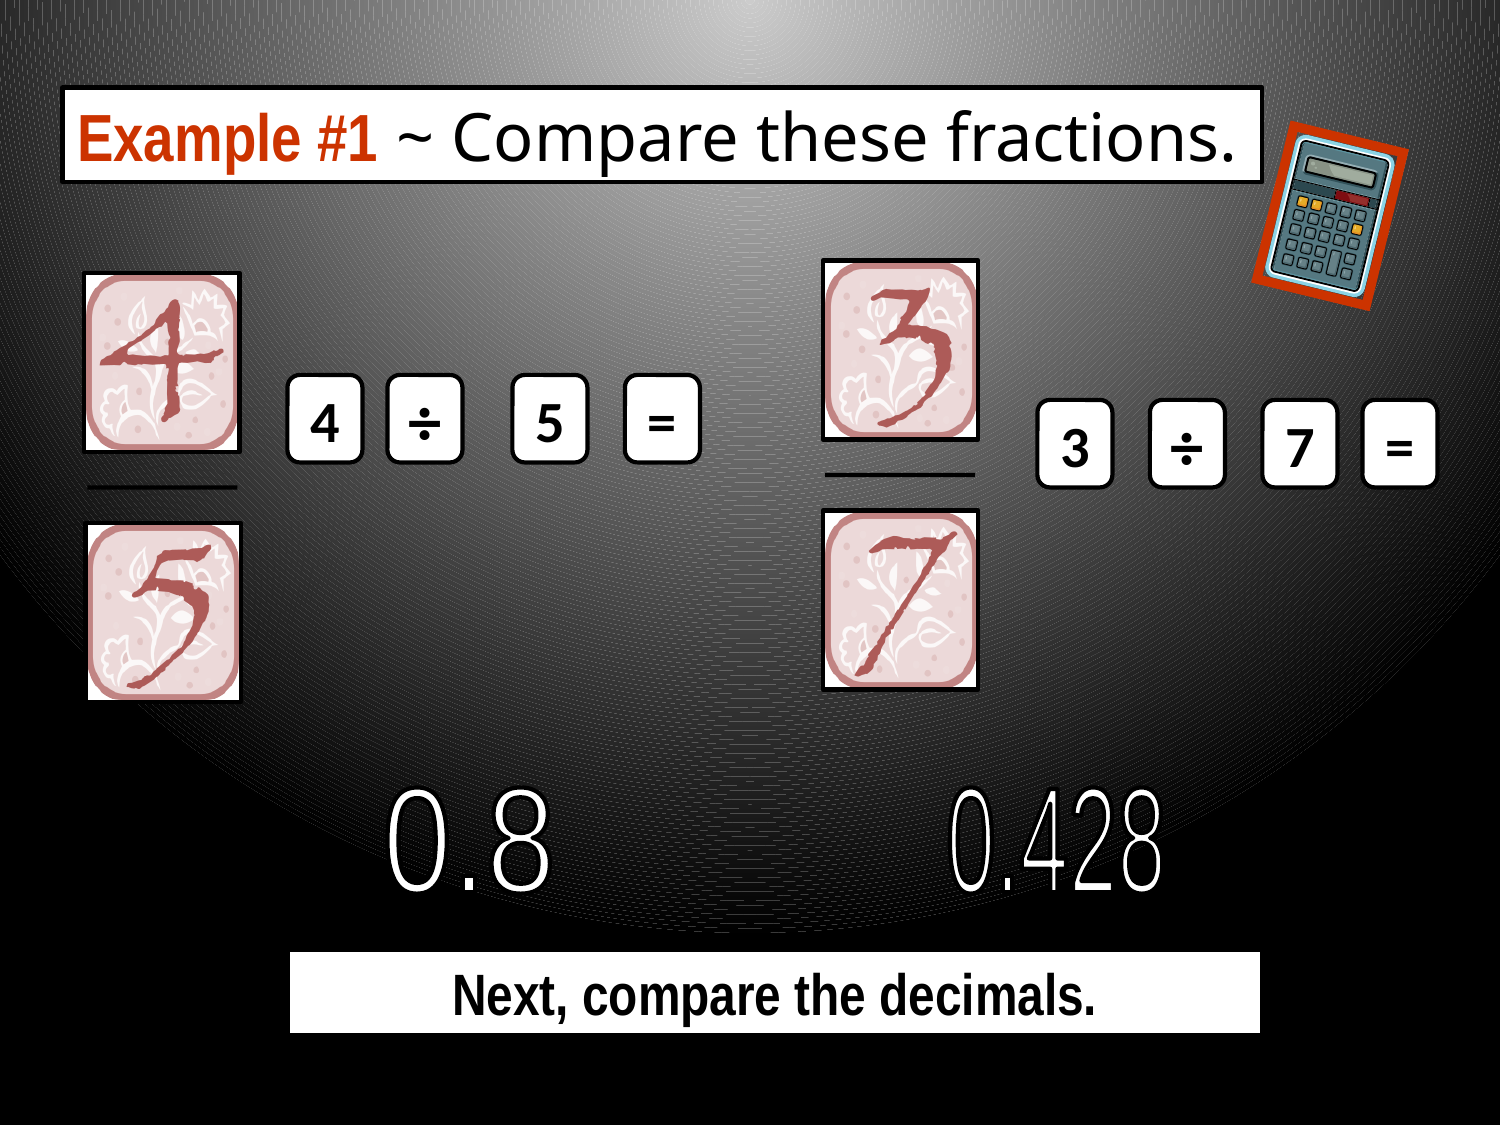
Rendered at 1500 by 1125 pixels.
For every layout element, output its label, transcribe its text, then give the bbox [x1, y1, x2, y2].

text_box = [622, 372, 703, 465]
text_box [824, 262, 977, 688]
text_box Example #1 ~ Compare these fractions. [60, 85, 1264, 184]
text_box ÷ [385, 372, 465, 465]
text_box 0.428 [1119, 785, 1165, 896]
text_box ÷ [1147, 397, 1228, 490]
text_box 0.8 [489, 785, 552, 896]
text_box 0.428 [1001, 874, 1014, 894]
text_box 0.8 [385, 785, 449, 896]
text_box 0.428 [1070, 785, 1115, 895]
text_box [86, 274, 239, 701]
picture [1278, 141, 1382, 291]
text_box 5 [510, 372, 590, 465]
text_box 7 [1260, 397, 1340, 490]
text_box = [1360, 397, 1440, 490]
text_box 3 [1035, 397, 1115, 490]
text_box 0.8 [461, 874, 477, 894]
text_box 0.428 [1019, 786, 1069, 895]
text_box Next, compare the decimals. [285, 948, 1264, 1037]
text_box 0.428 [947, 785, 994, 896]
text_box 4 [285, 372, 365, 465]
